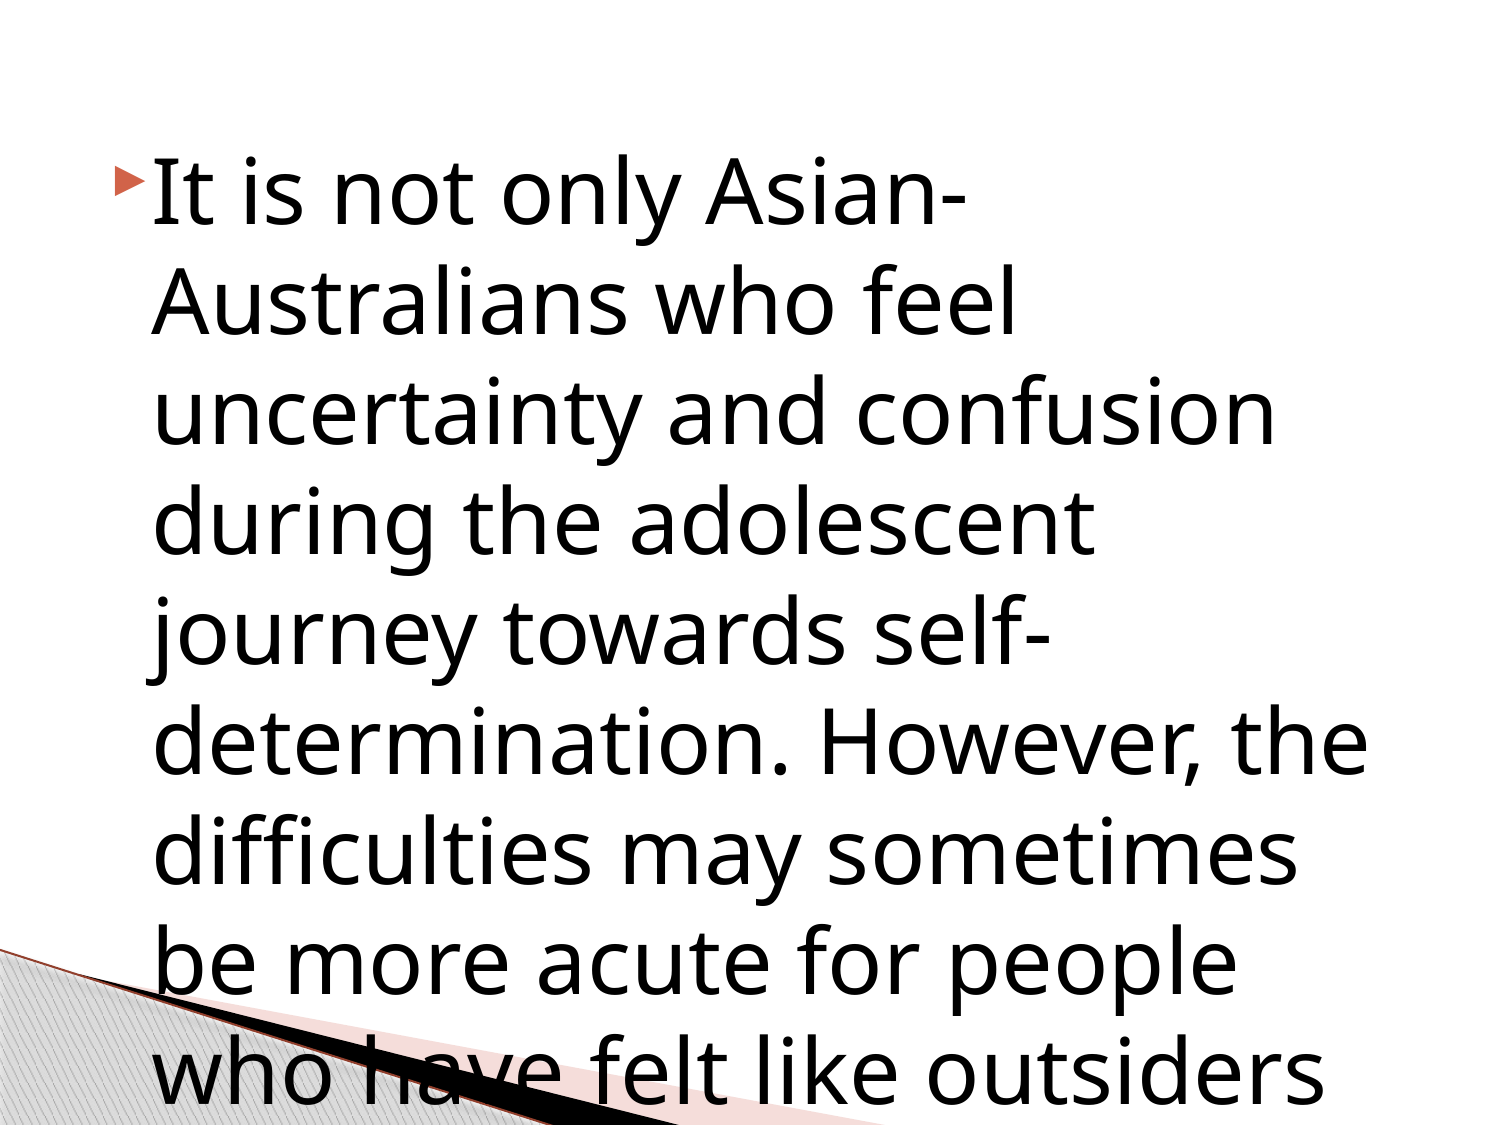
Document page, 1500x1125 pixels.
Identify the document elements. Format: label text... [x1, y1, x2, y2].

list It is not only Asian-Australians who feel uncertainty and confusion during the adolescent journey towards self-determination. However, the difficulties may sometimes be more acute for people who have felt like outsiders from early childhood. [76, 125, 1427, 1021]
